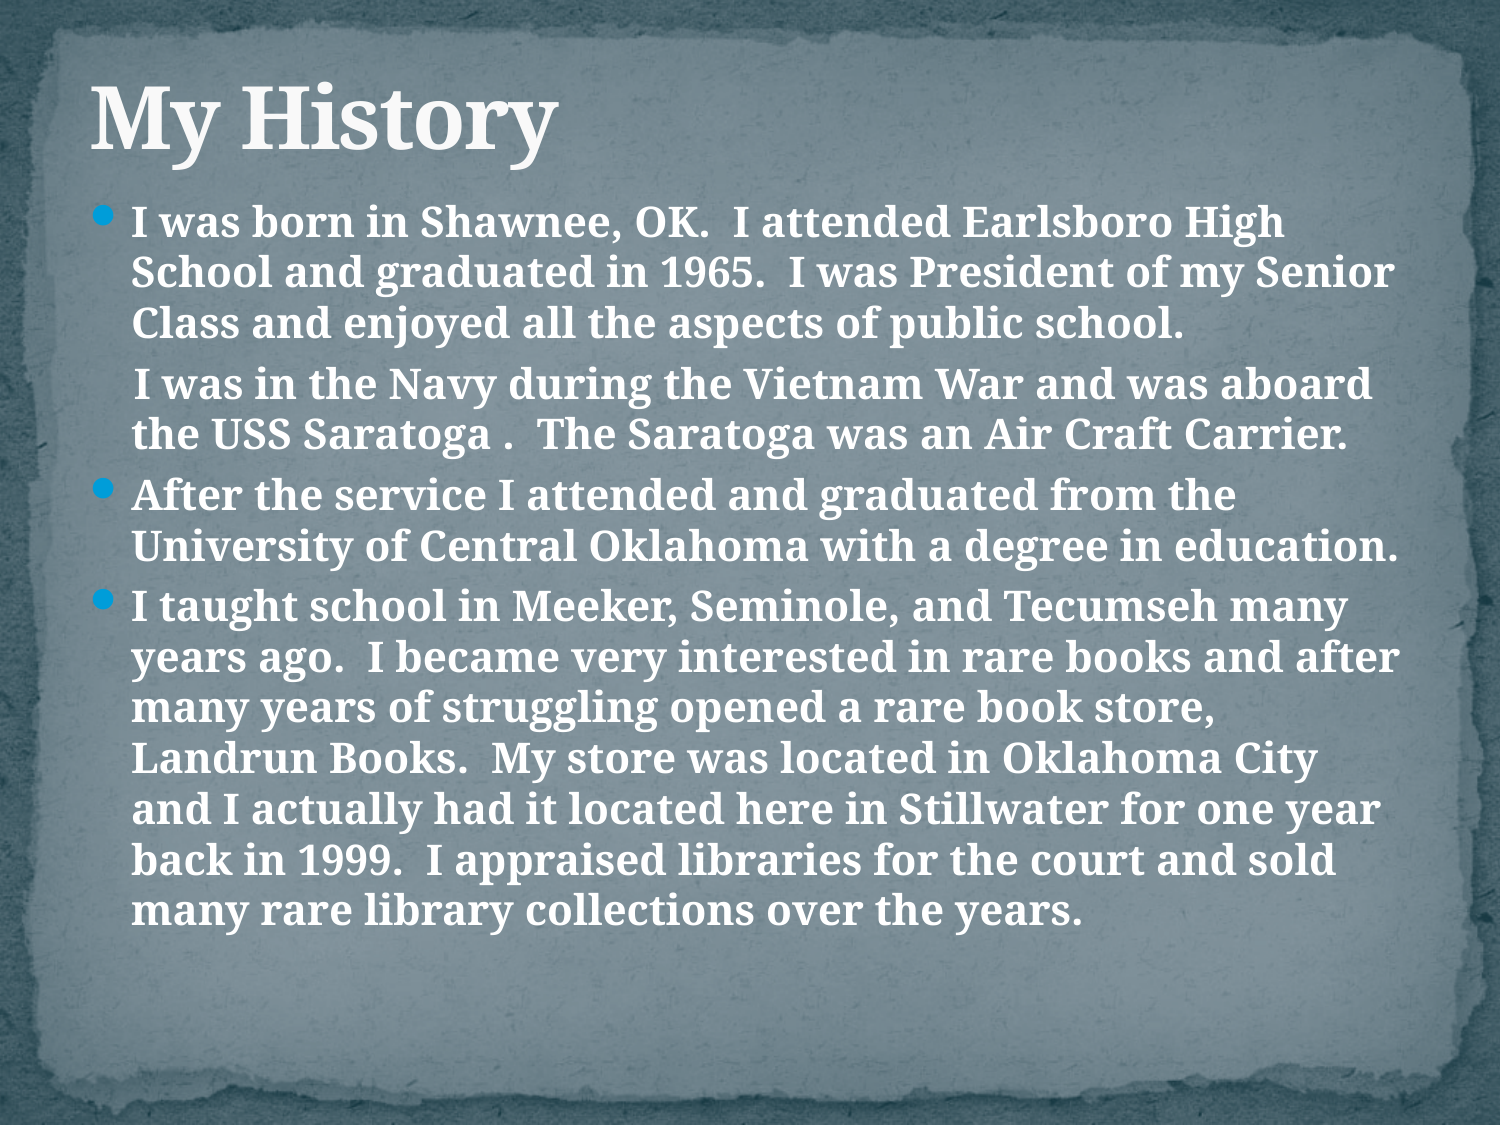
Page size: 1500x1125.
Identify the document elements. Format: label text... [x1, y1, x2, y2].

title My History [74, 24, 1425, 175]
list I was born in Shawnee, OK. I attended Earlsboro High School and graduated in 1965. I was President of my Senior Class and enjoyed all the aspects of public school. I was in the Navy during the Vietnam War and was aboard the USS Saratoga . The Saratoga was an Air Craft Carrier. After the service I attended and graduated from the University of Central Oklahoma with a degree in education. I taught school in Meeker, Seminole, and Tecumseh many years ago. I became very interested in rare books and after many years of struggling opened a rare book store, Landrun Books. My store was located in Oklahoma City and I actually had it located here in Stillwater for one year back in 1999. I appraised libraries for the court and sold many rare library collections over the years. [75, 187, 1425, 1063]
